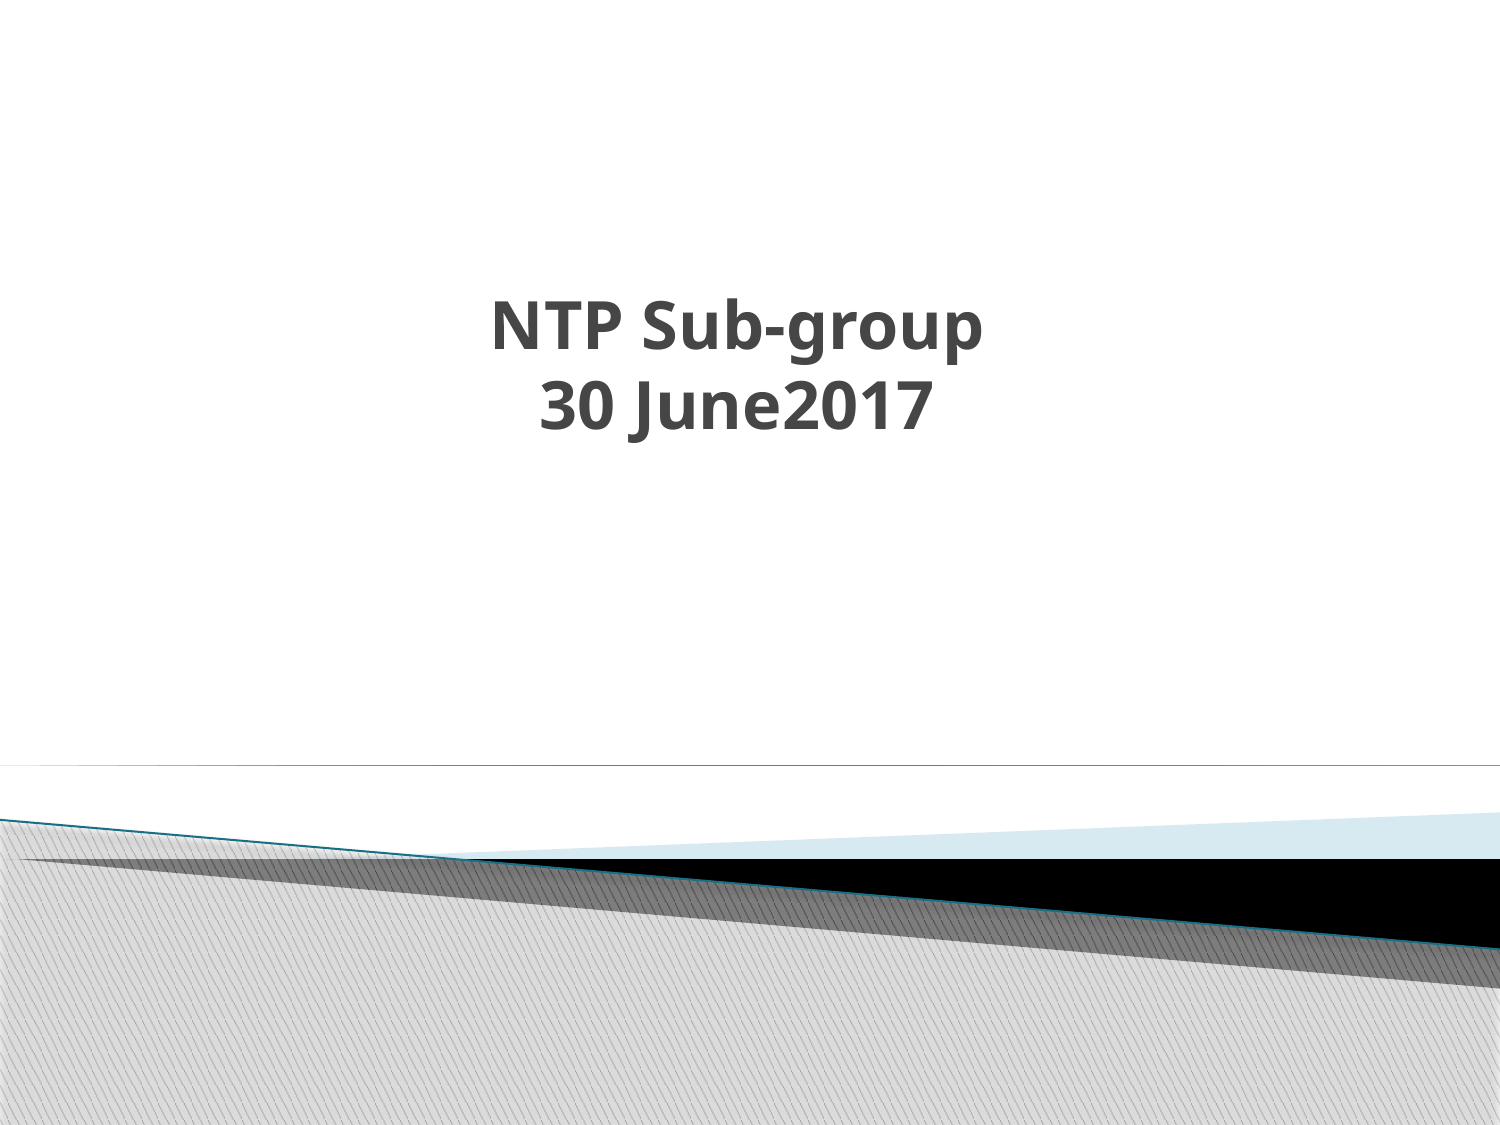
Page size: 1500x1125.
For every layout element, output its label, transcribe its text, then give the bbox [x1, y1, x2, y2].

picture [5, 859, 1500, 989]
title NTP Sub-group 30 June2017 [99, 237, 1375, 450]
